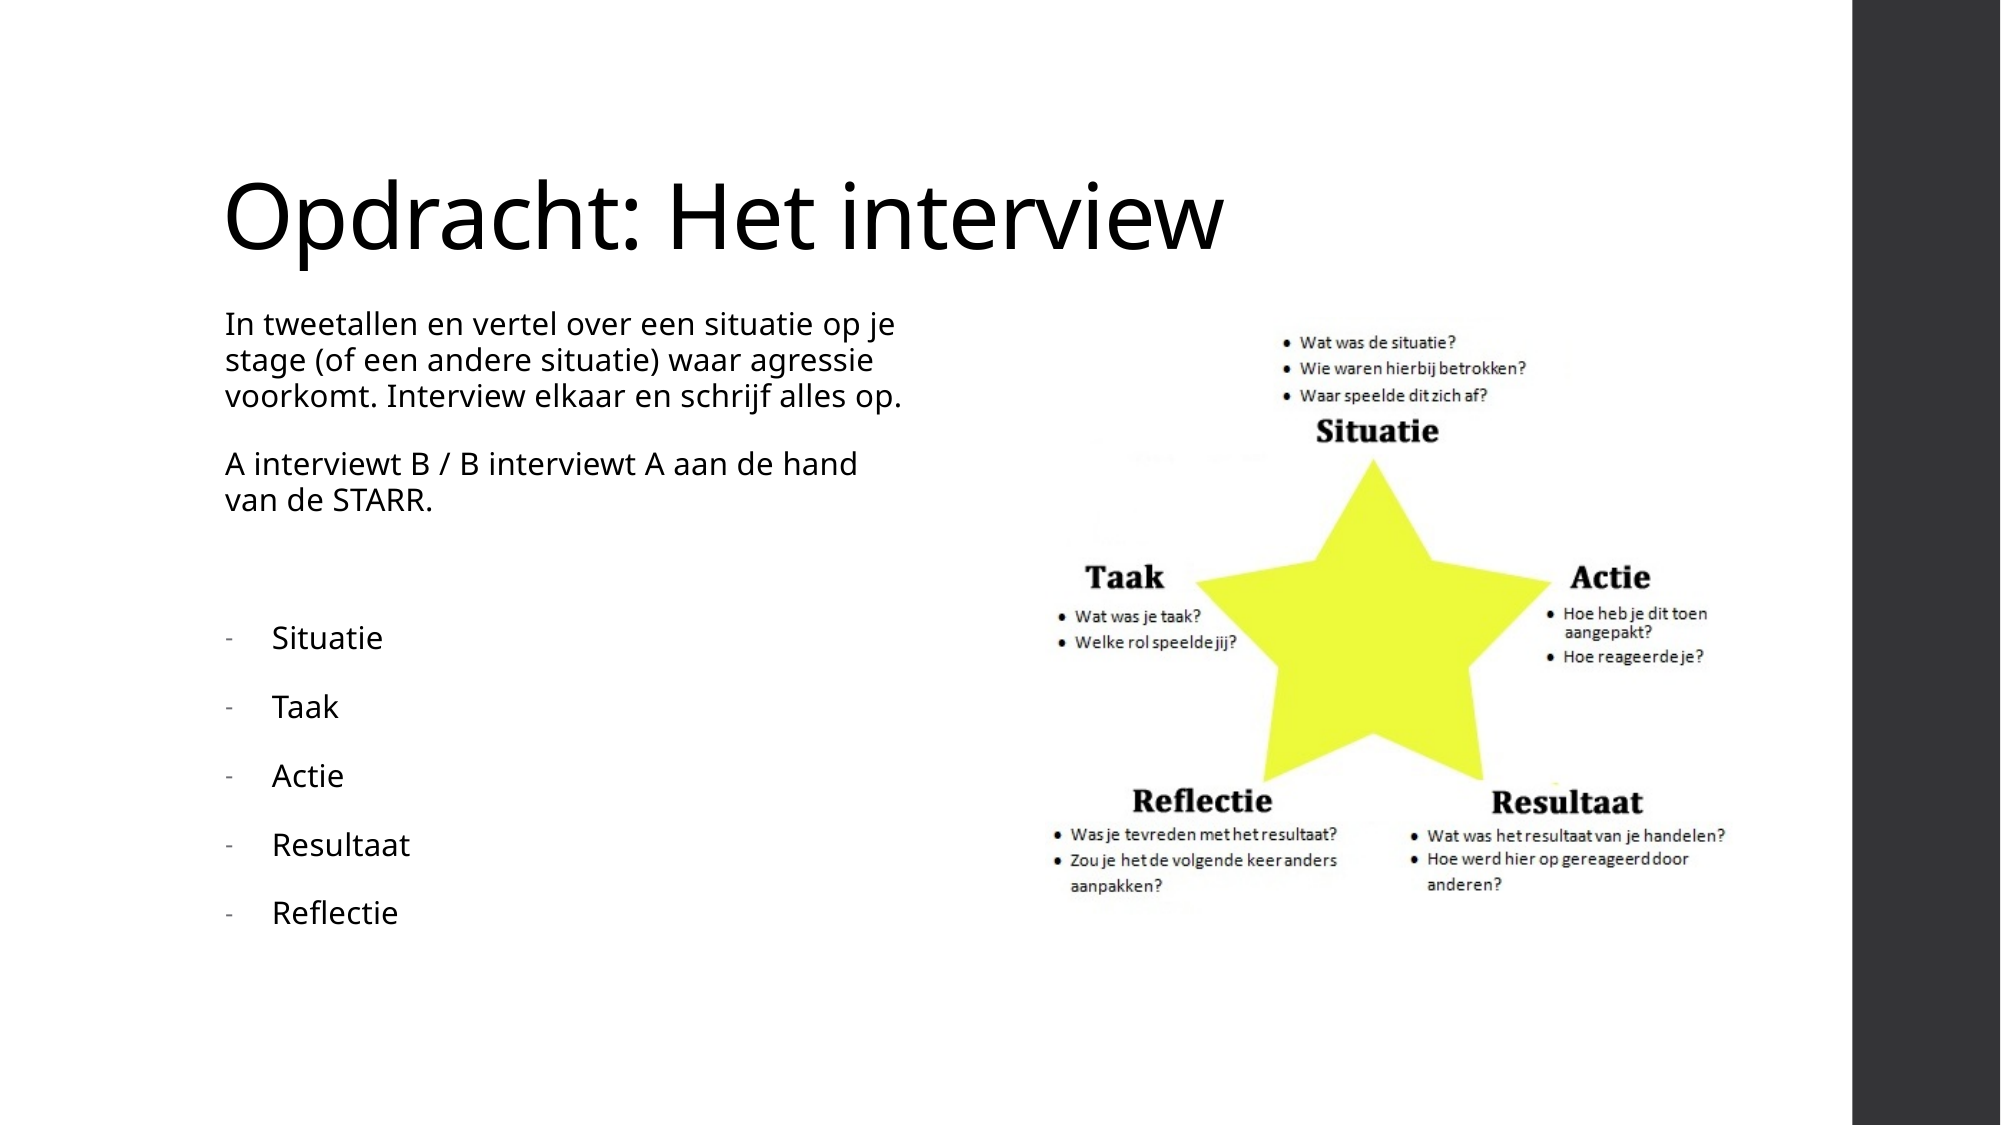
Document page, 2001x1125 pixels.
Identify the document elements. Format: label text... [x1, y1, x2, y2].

list In tweetallen en vertel over een situatie op je stage (of een andere situatie) waar agressie voorkomt. Interview elkaar en schrijf alles op. A interviewt B / B interviewt A aan de hand van de STARR. Situatie Taak Actie Resultaat Reflectie [206, 299, 929, 1014]
title Opdracht: Het interview [206, 60, 1797, 278]
picture [1044, 316, 1744, 915]
